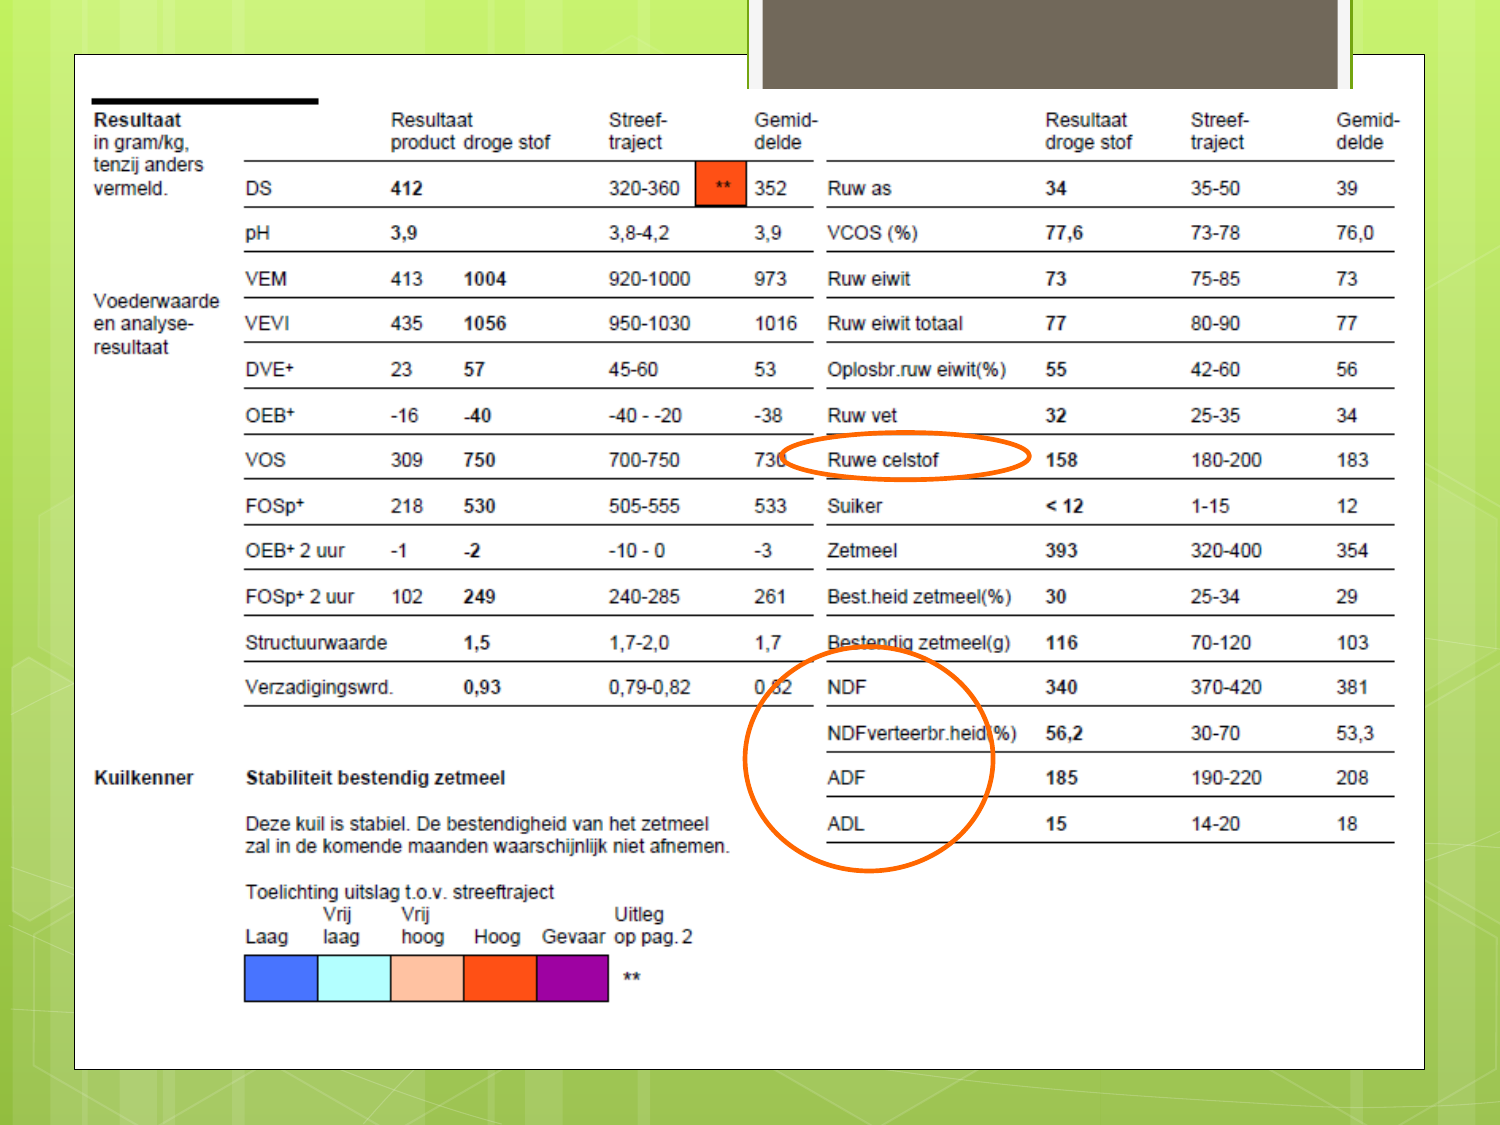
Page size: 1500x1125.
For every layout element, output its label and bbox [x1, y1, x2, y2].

picture [76, 89, 1414, 1012]
